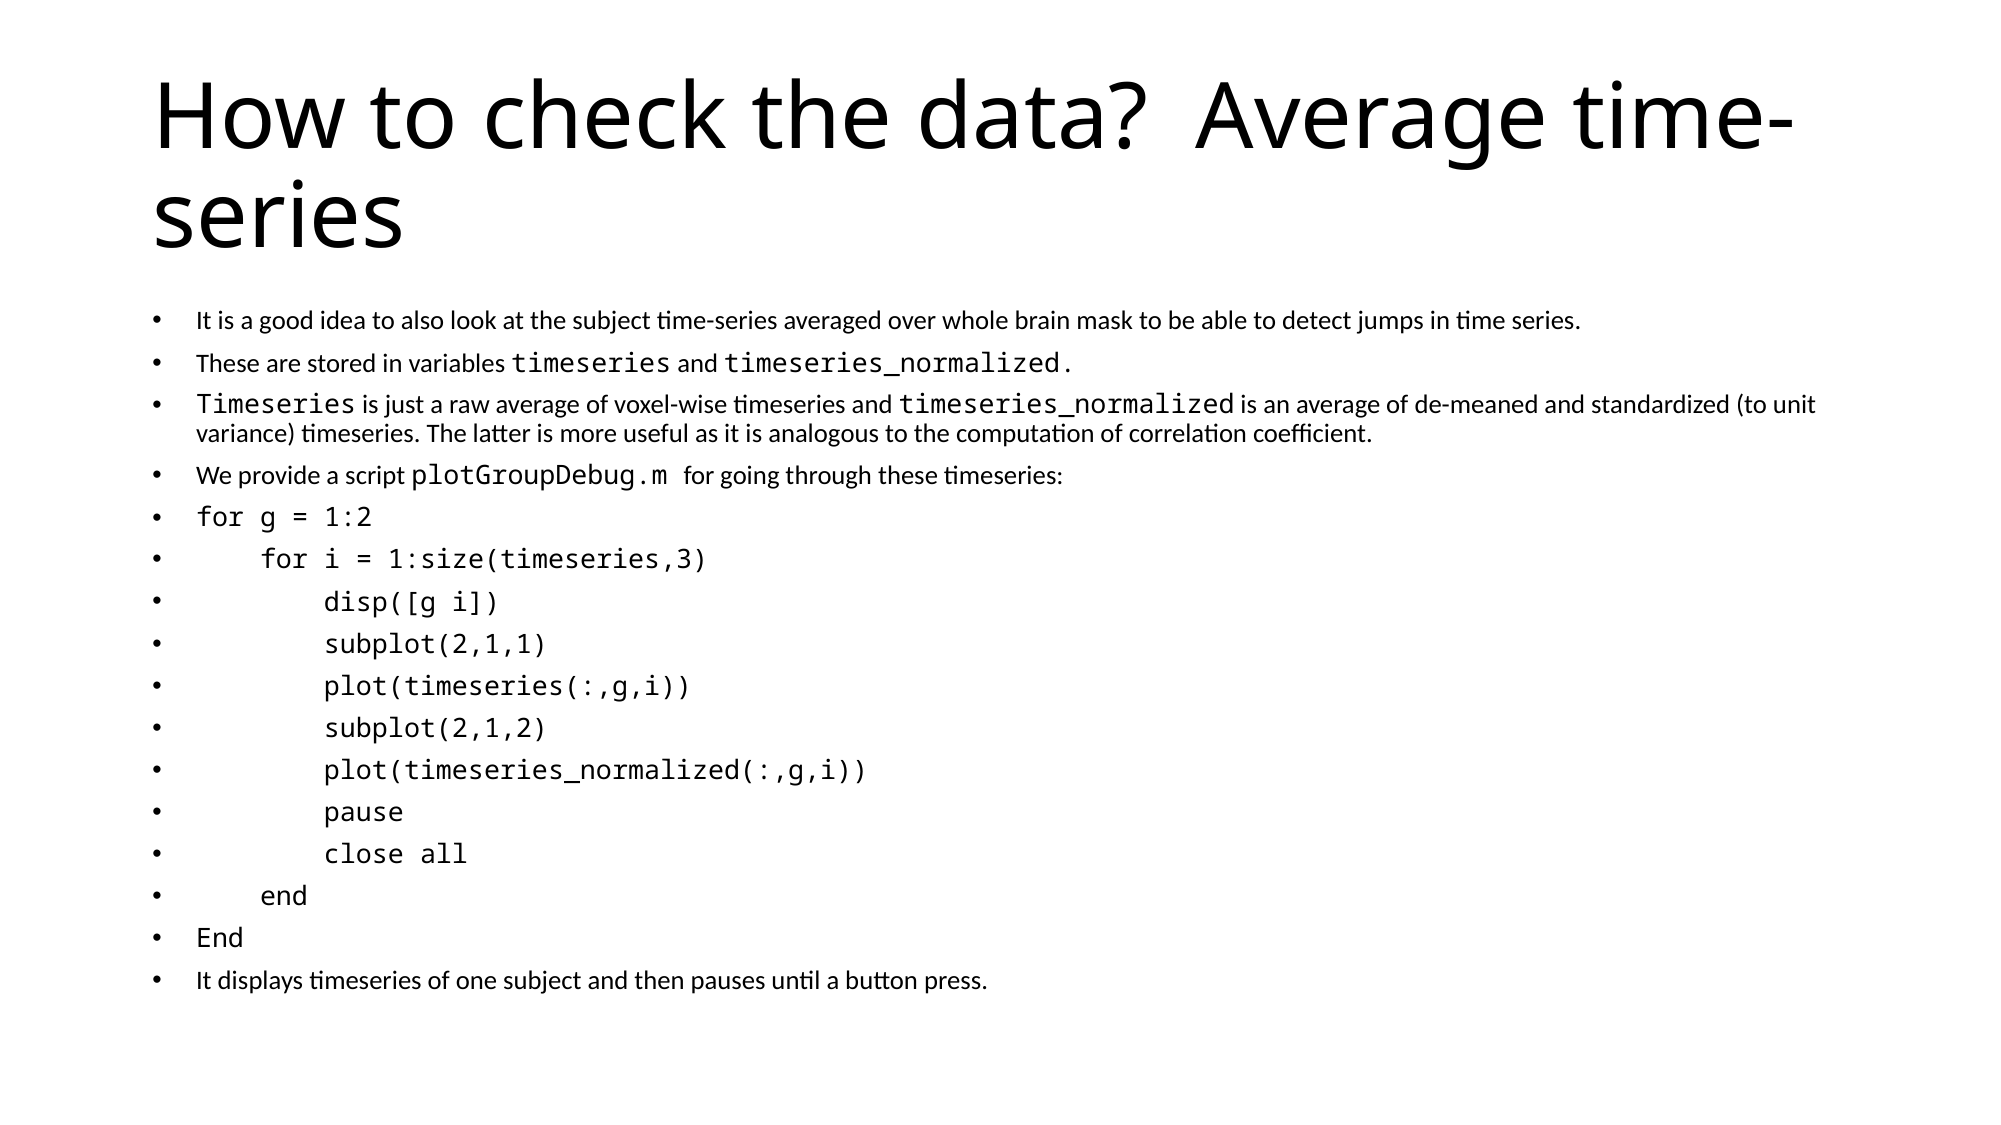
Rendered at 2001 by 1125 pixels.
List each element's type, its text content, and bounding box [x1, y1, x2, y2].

title How to check the data? Average time-series [137, 59, 1863, 278]
list It is a good idea to also look at the subject time-series averaged over whole brain mask to be able to detect jumps in time series. These are stored in variables timeseries and timeseries_normalized. Timeseries is just a raw average of voxel-wise timeseries and timeseries_normalized is an average of de-meaned and standardized (to unit variance) timeseries. The latter is more useful as it is analogous to the computation of correlation coefficient. We provide a script plotGroupDebug.m for going through these timeseries: for g = 1:2 for i = 1:size(timeseries,3) disp([g i]) subplot(2,1,1) plot(timeseries(:,g,i)) subplot(2,1,2) plot(timeseries_normalized(:,g,i)) pause close all end End It displays timeseries of one subject and then pauses until a button press. [137, 299, 1863, 1014]
